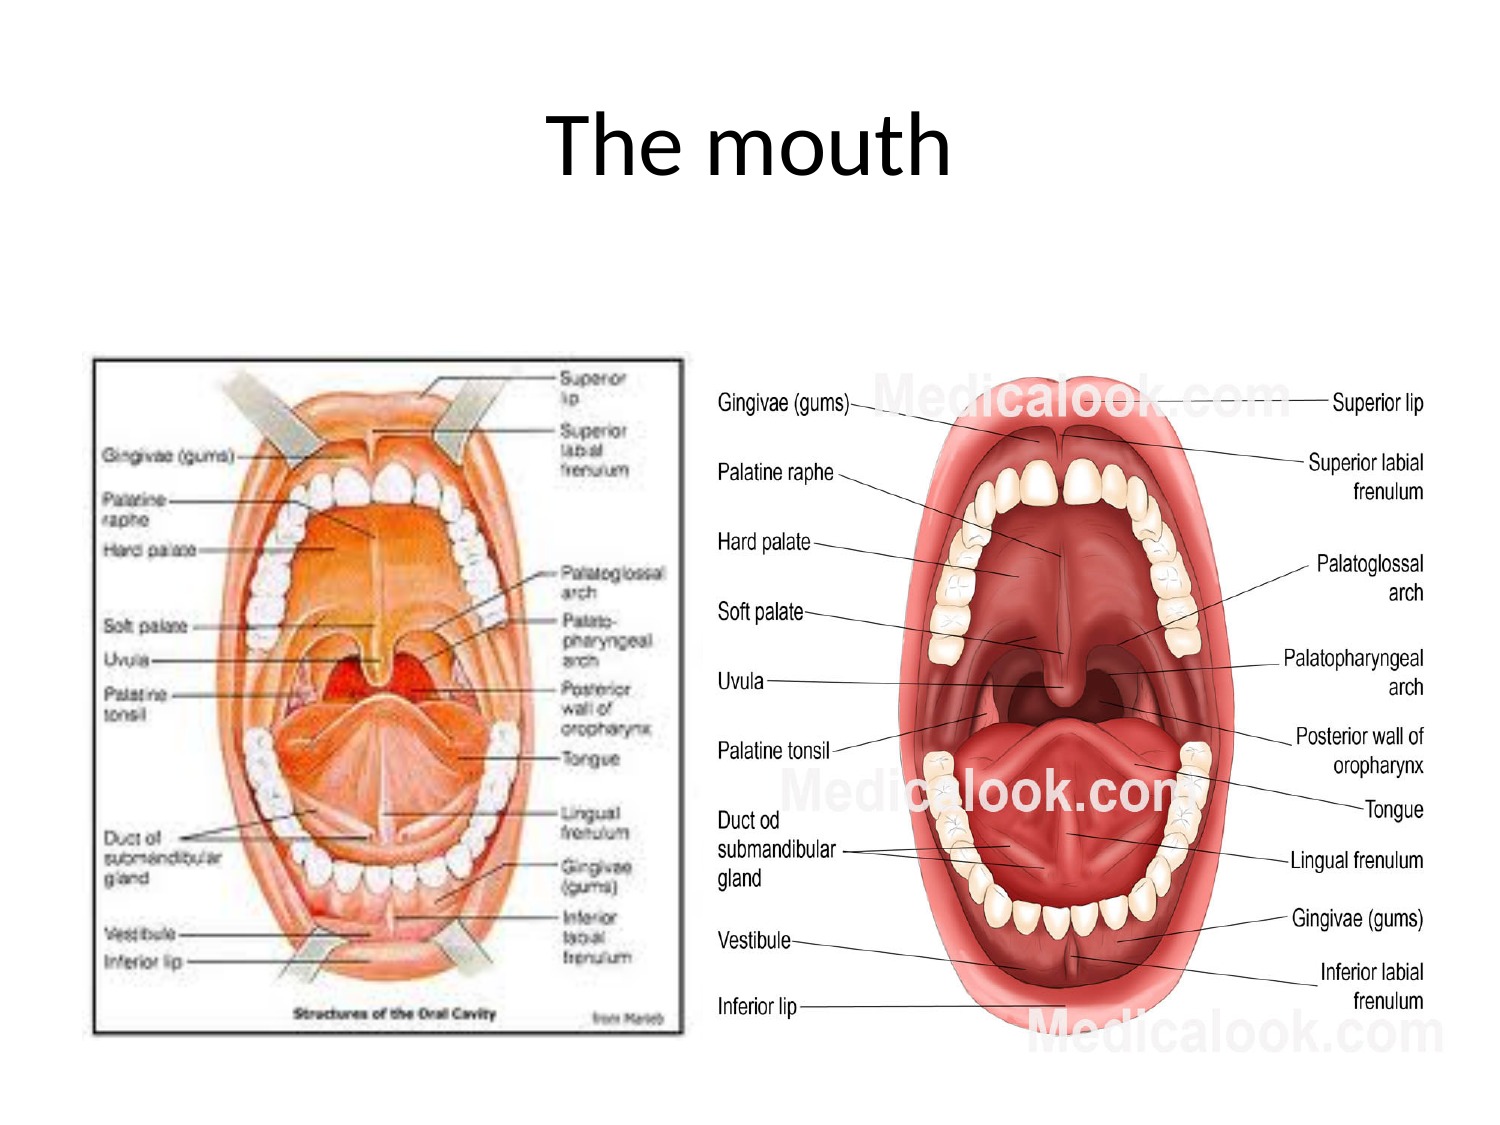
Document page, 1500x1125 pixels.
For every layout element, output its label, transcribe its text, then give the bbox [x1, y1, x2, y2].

picture [81, 351, 1454, 1067]
title The mouth [75, 45, 1425, 233]
